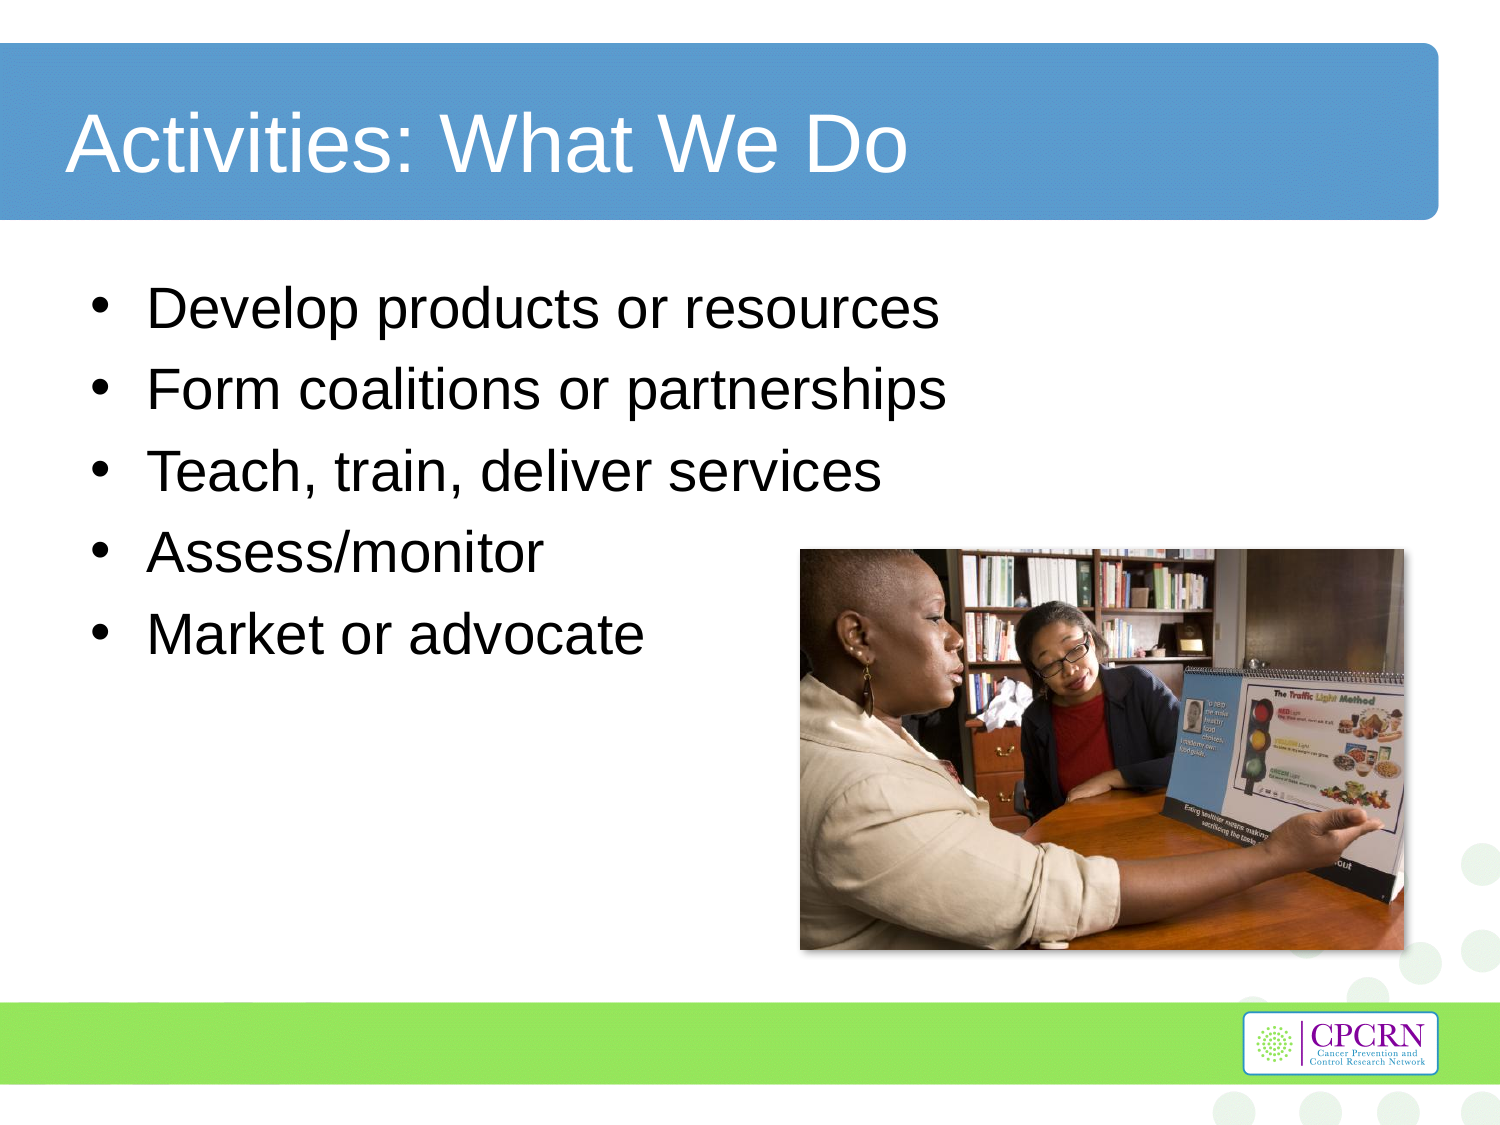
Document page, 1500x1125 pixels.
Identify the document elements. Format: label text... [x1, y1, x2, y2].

title Activities: What We Do [50, 45, 1438, 233]
list Develop products or resources Form coalitions or partnerships Teach, train, deliver services Assess/monitor Market or advocate [75, 262, 1425, 1005]
picture [0, 0, 1500, 1125]
